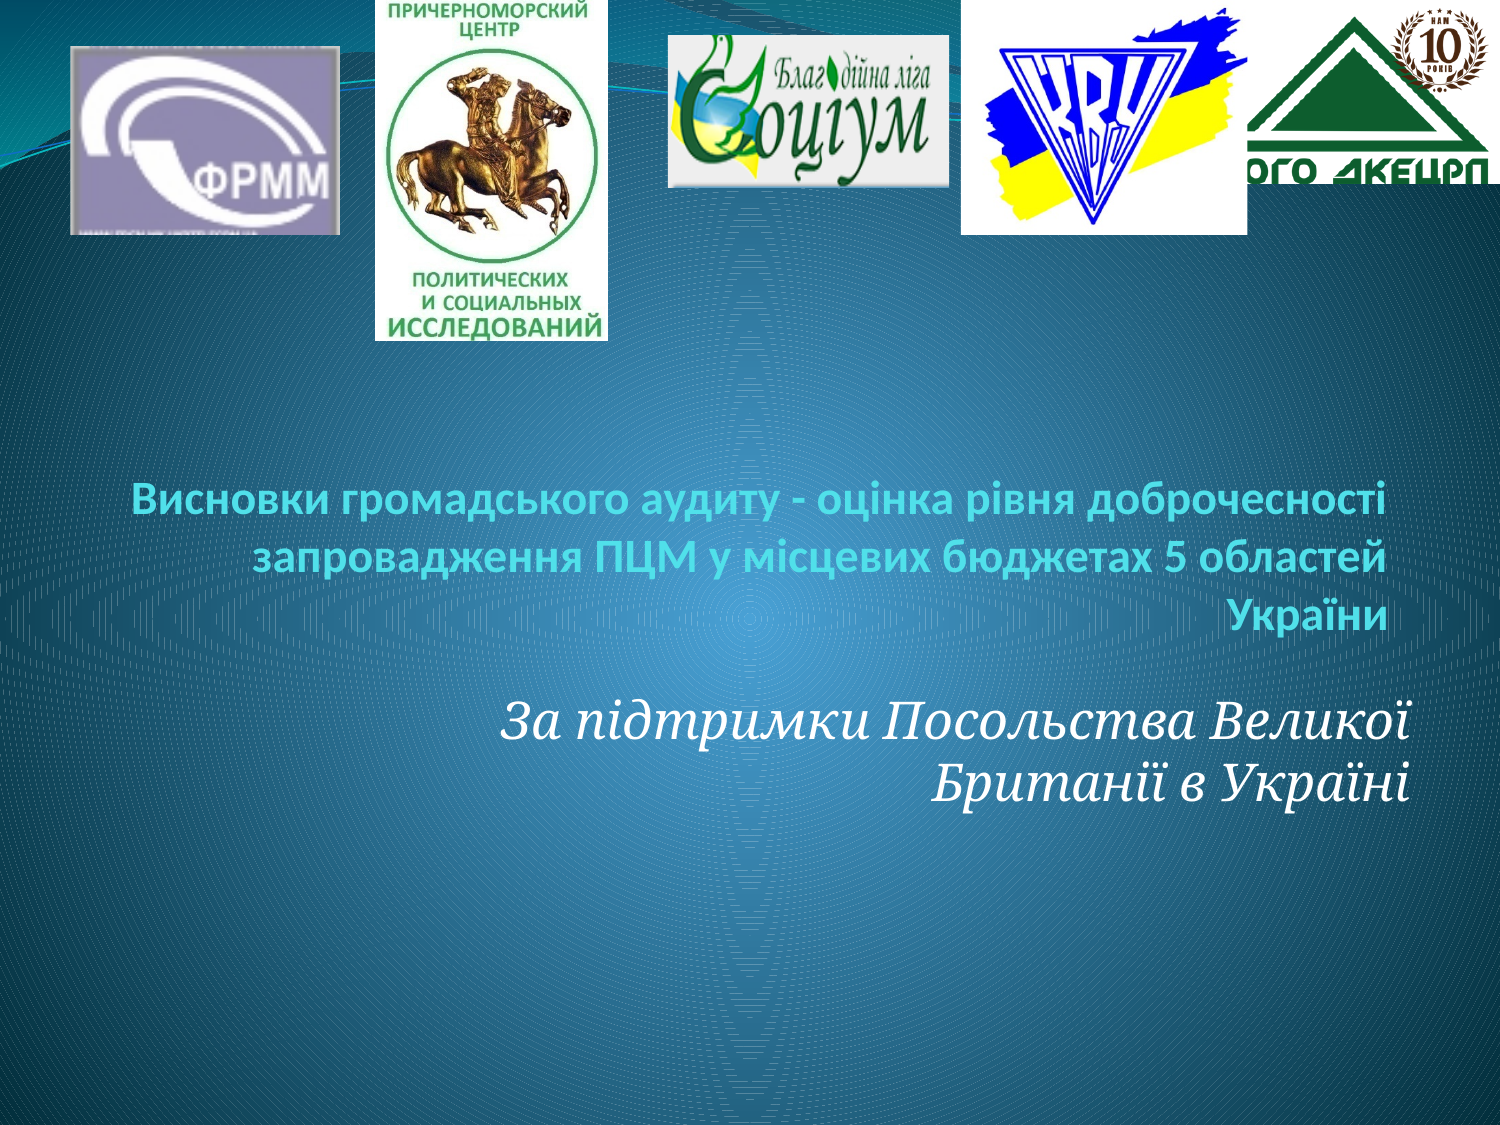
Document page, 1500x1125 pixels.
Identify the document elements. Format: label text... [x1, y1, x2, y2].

subtitle За підтримки Посольства Великої Британії в Україні [363, 679, 1414, 968]
picture [70, 47, 341, 235]
picture [667, 34, 950, 188]
picture [960, 0, 1500, 235]
title Висновки громадського аудиту - оцінка рівня доброчесності запровадження ПЦМ у місцевих бюджетах 5 областей України [117, 398, 1393, 640]
picture [374, 0, 608, 342]
